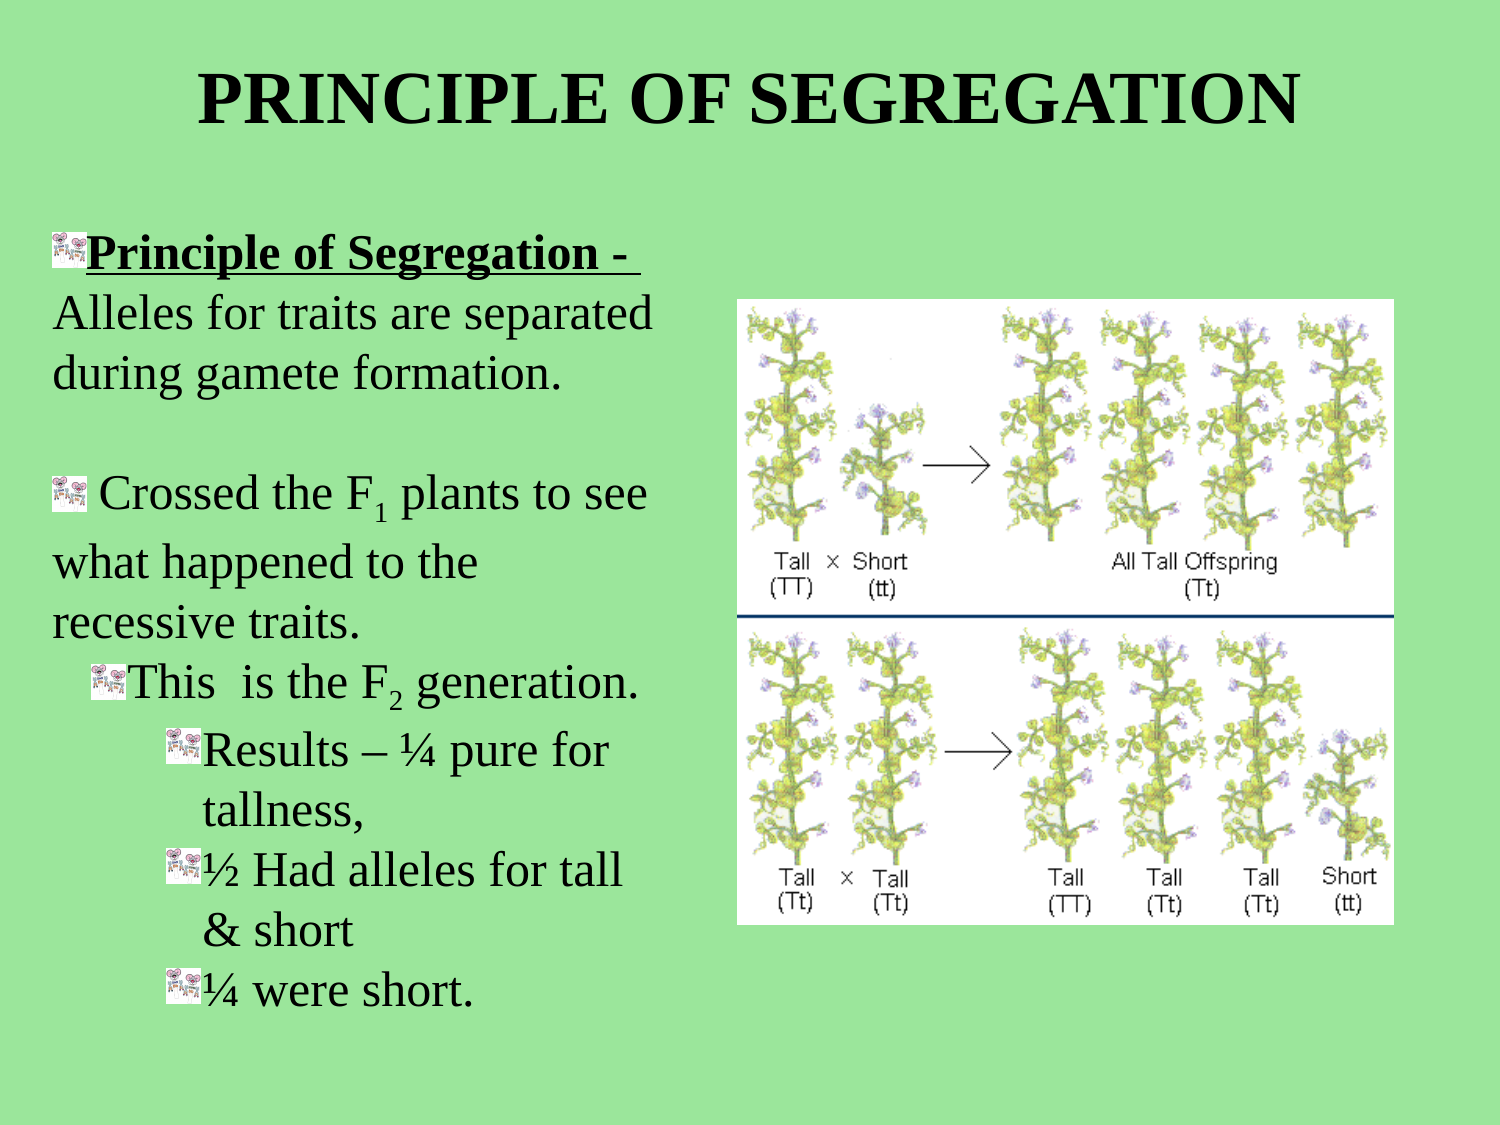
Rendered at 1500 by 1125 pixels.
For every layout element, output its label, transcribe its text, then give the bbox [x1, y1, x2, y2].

picture [52, 232, 87, 268]
picture [166, 968, 201, 1004]
text_box Principle of Segregation - Alleles for traits are separated during gamete formation. Crossed the F1 plants to see what happened to the recessive traits. This is the F2 generation. Results – ¼ pure for tallness, ½ Had alleles for tall & short ¼ were short. [37, 212, 688, 1024]
picture [52, 476, 87, 512]
picture [91, 664, 126, 700]
title PRINCIPLE OF SEGREGATION [75, 0, 1425, 188]
picture [737, 299, 1394, 926]
picture [166, 728, 201, 764]
picture [166, 848, 201, 884]
